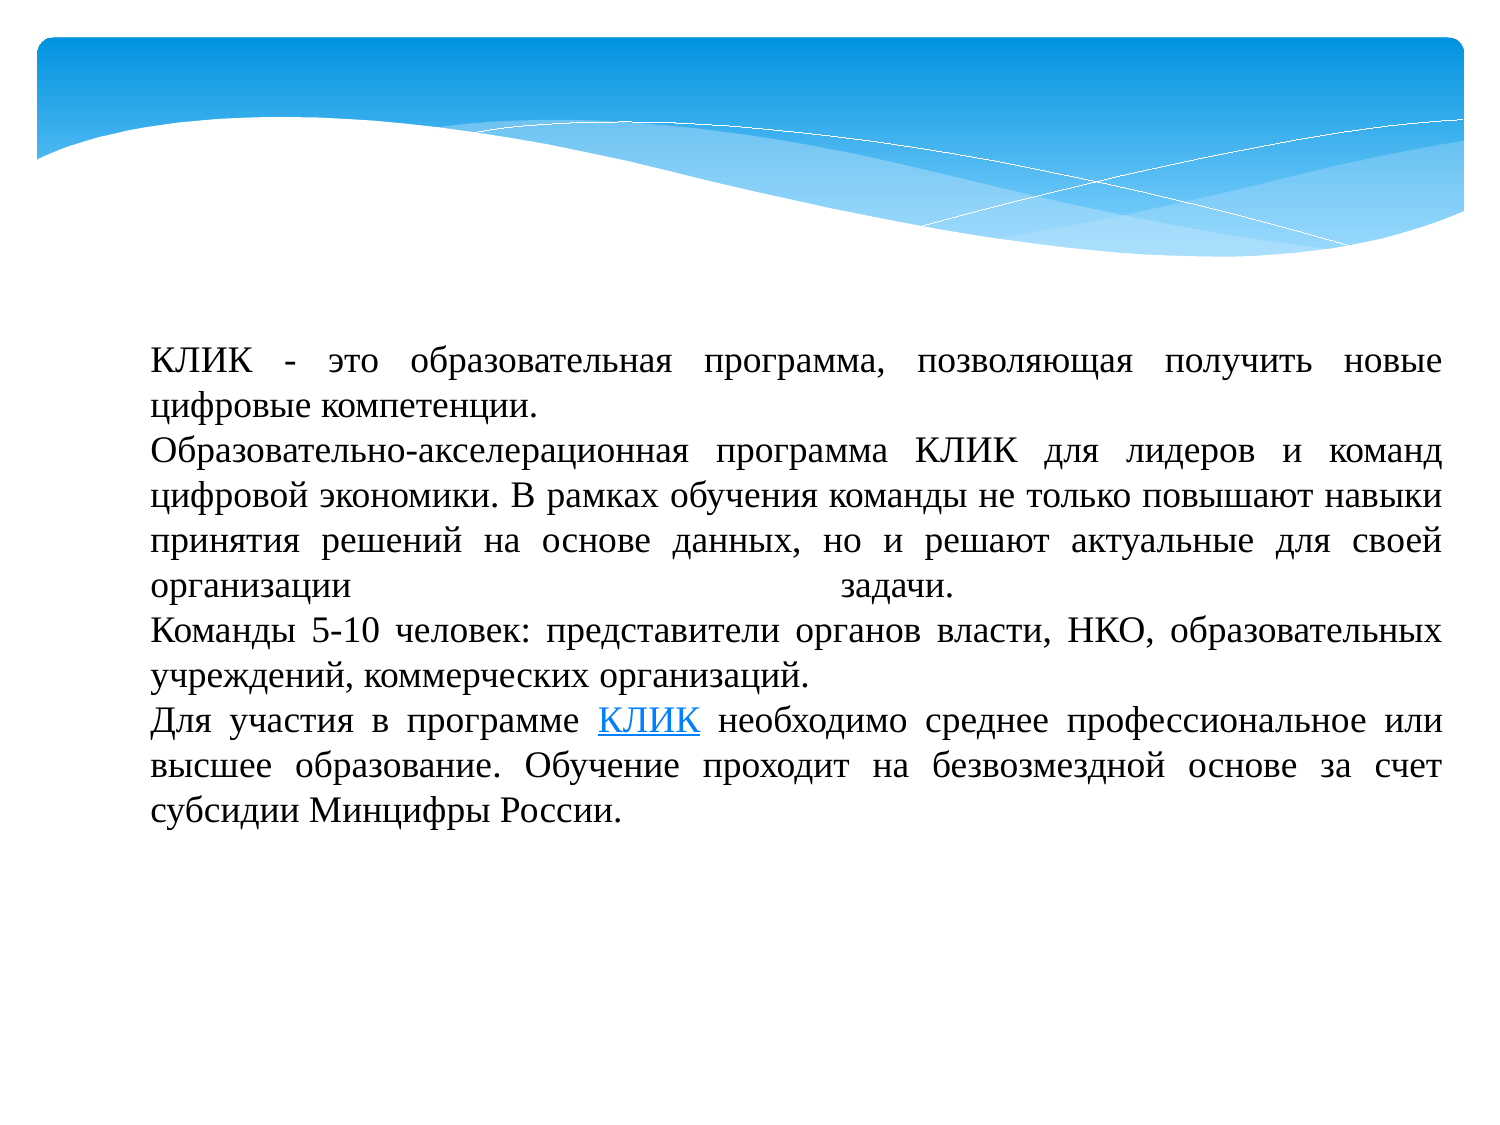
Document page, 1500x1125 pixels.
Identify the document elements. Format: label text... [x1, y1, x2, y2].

text_box КЛИК - это образовательная программа, позволяющая получить новые цифровые компетенции. Образовательно-акселерационная программа КЛИК для лидеров и команд цифровой экономики. В рамках обучения команды не только повышают навыки принятия решений на основе данных, но и решают актуальные для своей организации задачи. Команды 5-10 человек: представители органов власти, НКО, образовательных учреждений, коммерческих организаций. Для участия в программе КЛИК необходимо среднее профессиональное или высшее образование. Обучение проходит на безвозмездной основе за счет субсидии Минцифры России. [135, 282, 1459, 837]
